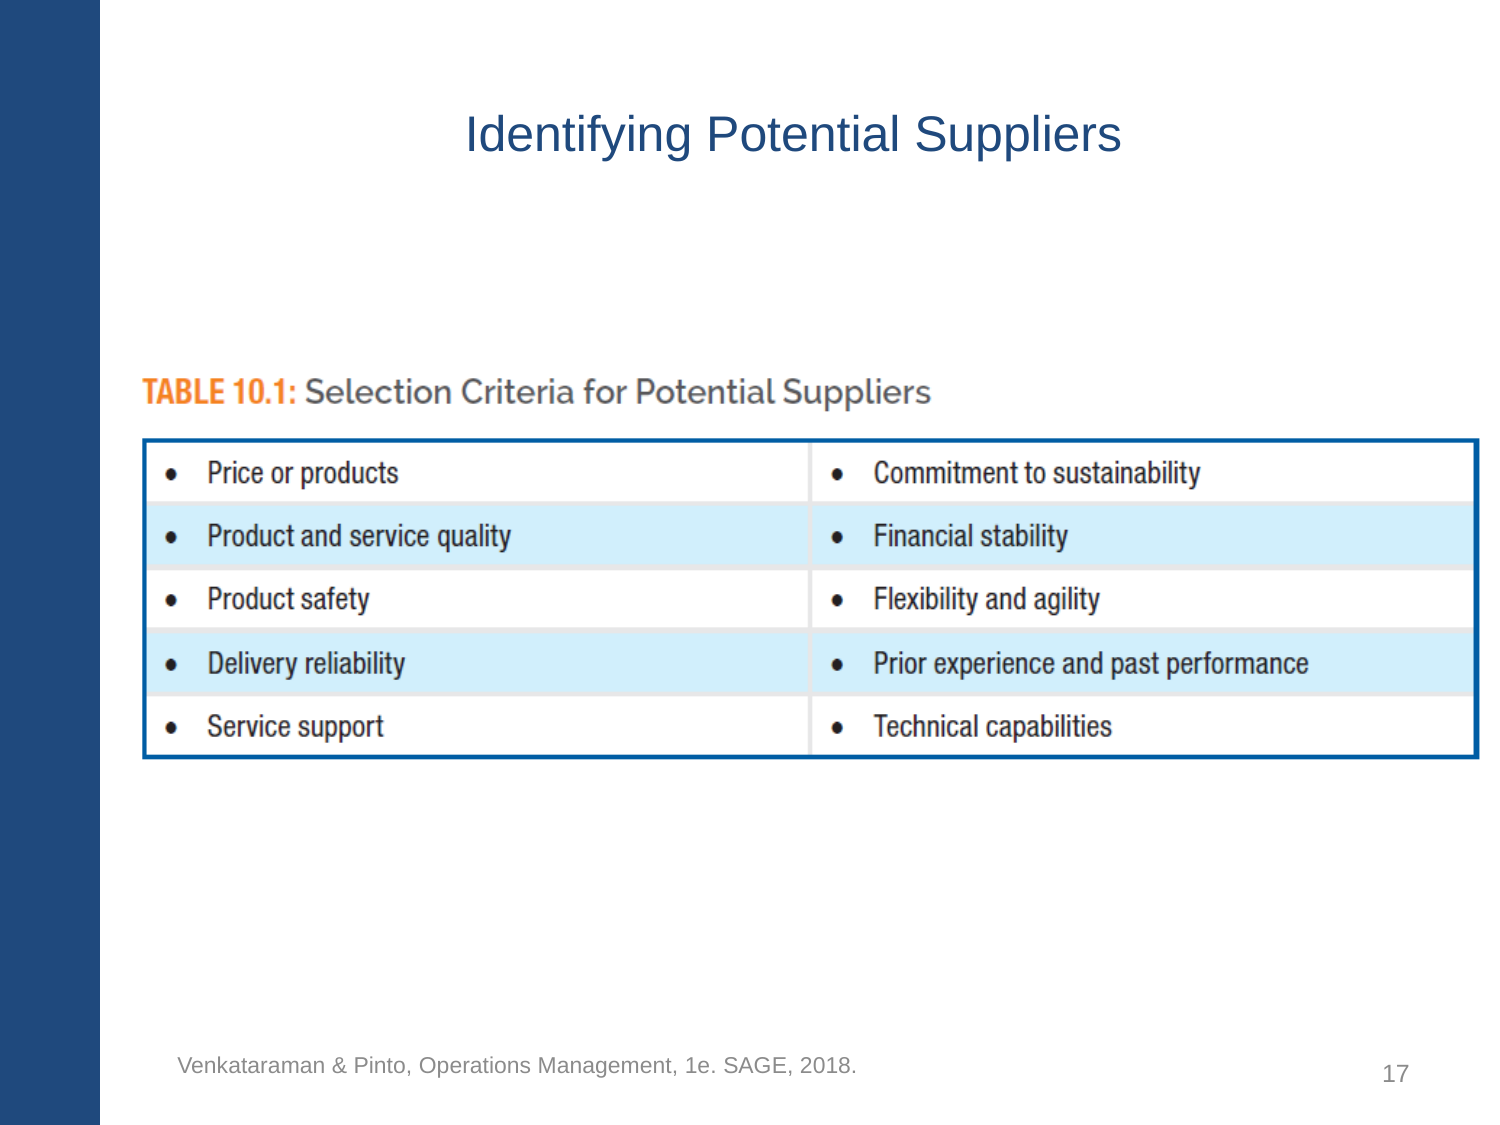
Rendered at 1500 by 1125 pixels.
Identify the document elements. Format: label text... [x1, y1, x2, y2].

title Identifying Potential Suppliers [162, 37, 1425, 225]
slide_number 17 [1350, 1042, 1425, 1103]
footer Venkataraman & Pinto, Operations Management, 1e. SAGE, 2018. [162, 1042, 1313, 1103]
picture [112, 362, 1497, 782]
